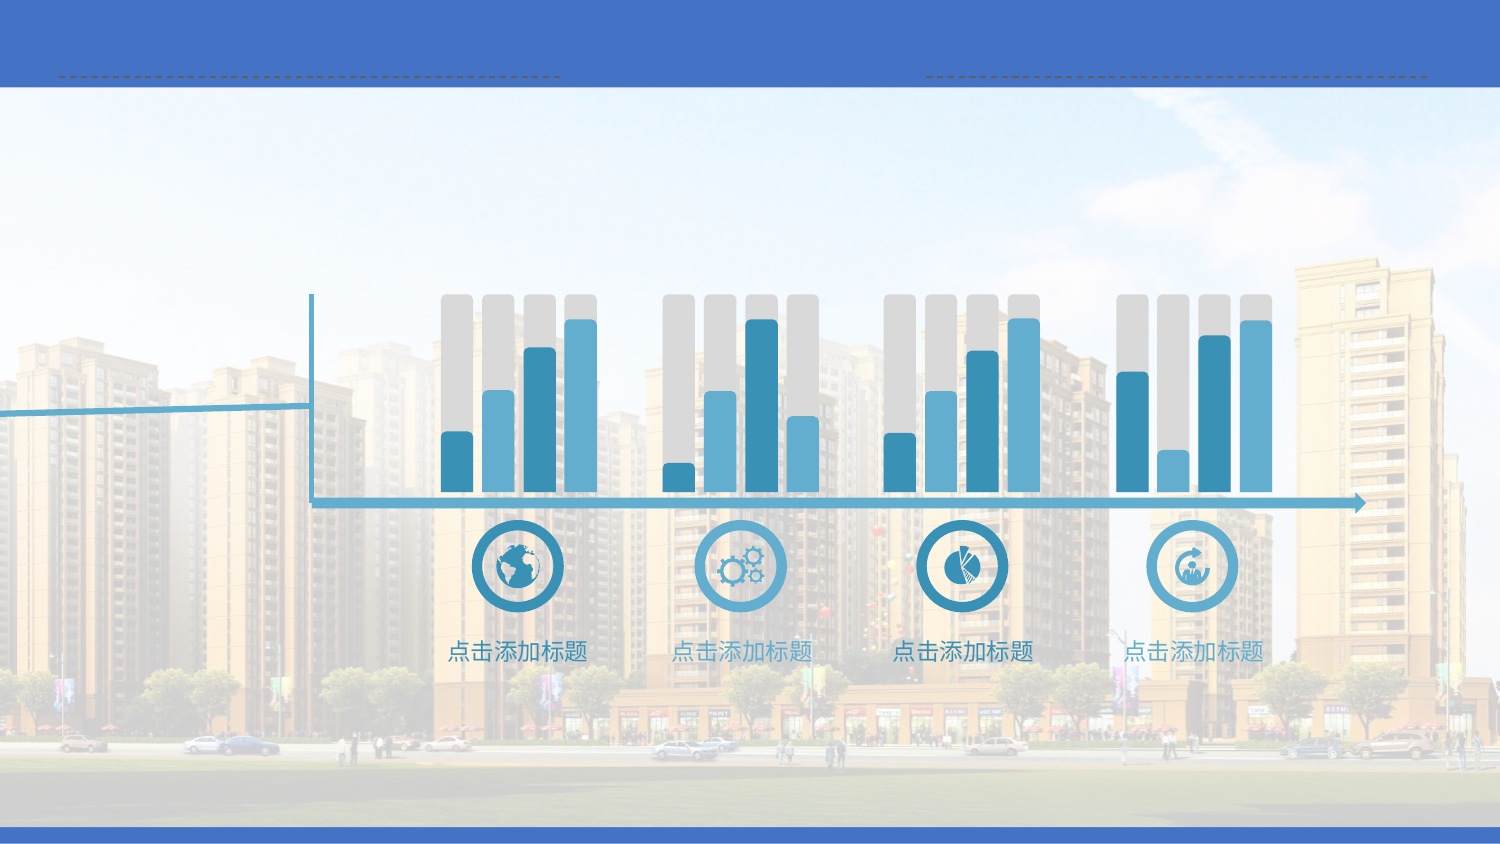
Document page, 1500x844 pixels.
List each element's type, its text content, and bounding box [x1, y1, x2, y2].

text_box [717, 545, 765, 587]
text_box 点击添加标题 [645, 623, 839, 666]
text_box 点击添加标题 [866, 623, 1061, 666]
text_box [476, 525, 559, 608]
text_box 点击添加标题 [1096, 623, 1291, 666]
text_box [921, 524, 1004, 608]
text_box [496, 544, 540, 589]
text_box 点击添加标题 [421, 623, 615, 666]
text_box [699, 525, 782, 608]
text_box [1175, 547, 1210, 586]
text_box [1151, 525, 1234, 608]
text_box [0, 294, 1367, 515]
